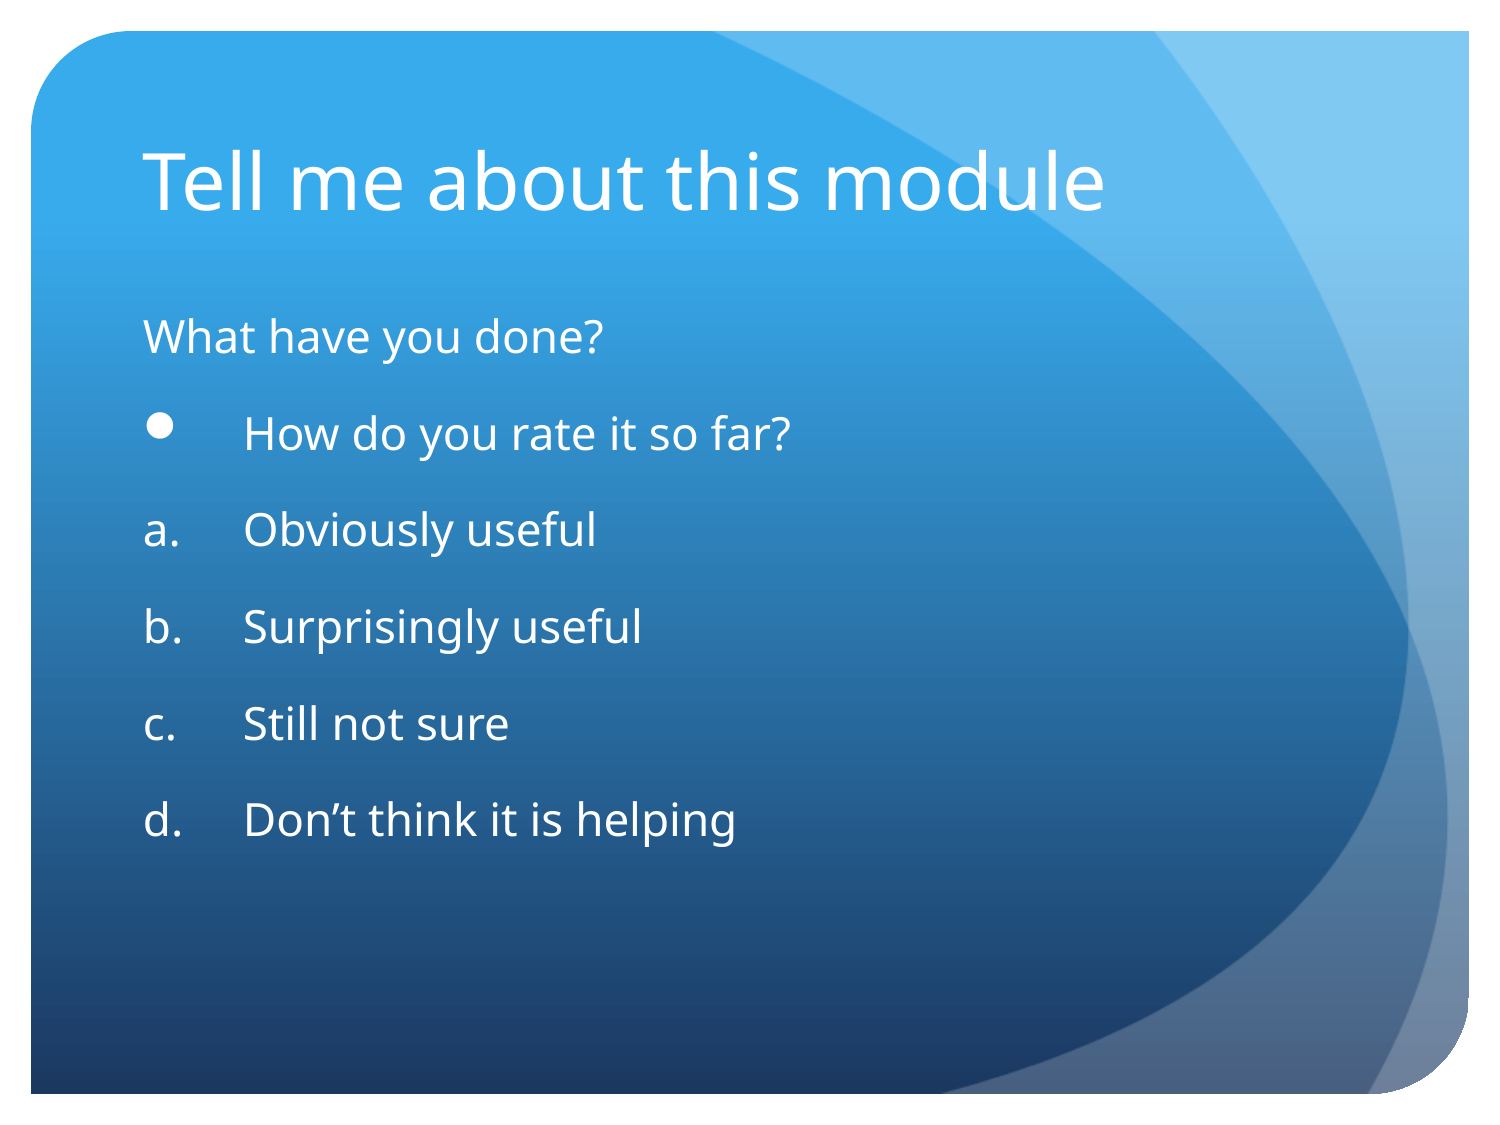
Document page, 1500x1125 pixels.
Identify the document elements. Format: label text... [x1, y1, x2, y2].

picture [24, 30, 1473, 1094]
title Tell me about this module [127, 62, 1372, 234]
list What have you done? How do you rate it so far? Obviously useful Surprisingly useful Still not sure Don’t think it is helping [127, 299, 1372, 991]
